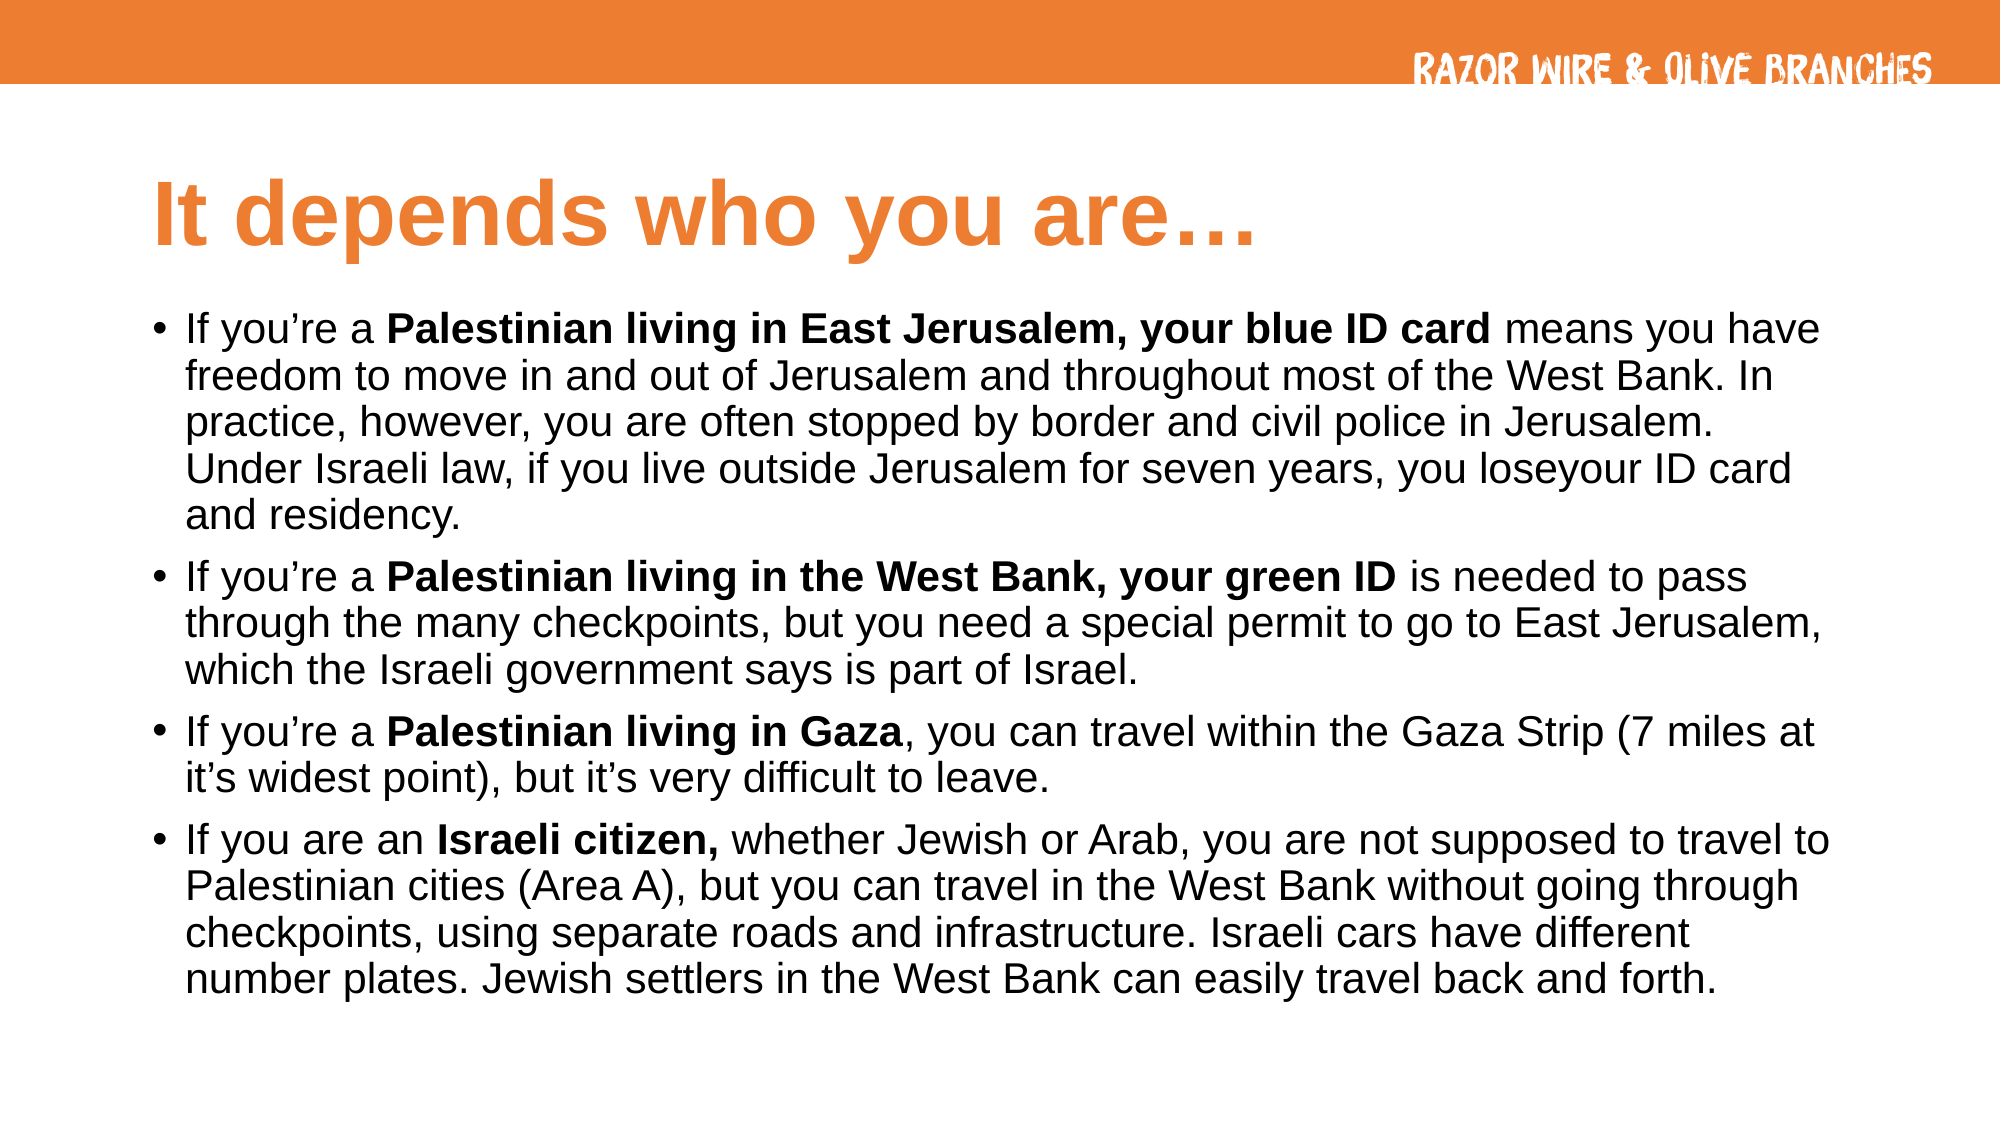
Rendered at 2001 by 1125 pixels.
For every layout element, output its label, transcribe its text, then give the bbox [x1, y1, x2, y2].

text_box [0, 0, 2000, 84]
picture [1411, 49, 1936, 89]
title It depends who you are… [137, 106, 1863, 299]
list If you’re a Palestinian living in East Jerusalem, your blue ID card means you have freedom to move in and out of Jerusalem and throughout most of the West Bank. In practice, however, you are often stopped by border and civil police in Jerusalem. Under Israeli law, if you live outside Jerusalem for seven years, you loseyour ID card and residency. If you’re a Palestinian living in the West Bank, your green ID is needed to pass through the many checkpoints, but you need a special permit to go to East Jerusalem, which the Israeli government says is part of Israel. If you’re a Palestinian living in Gaza, you can travel within the Gaza Strip (7 miles at it’s widest point), but it’s very difficult to leave. If you are an Israeli citizen, whether Jewish or Arab, you are not supposed to travel to Palestinian cities (Area A), but you can travel in the West Bank without going through checkpoints, using separate roads and infrastructure. Israeli cars have different number plates. Jewish settlers in the West Bank can easily travel back and forth. [137, 299, 1863, 1014]
